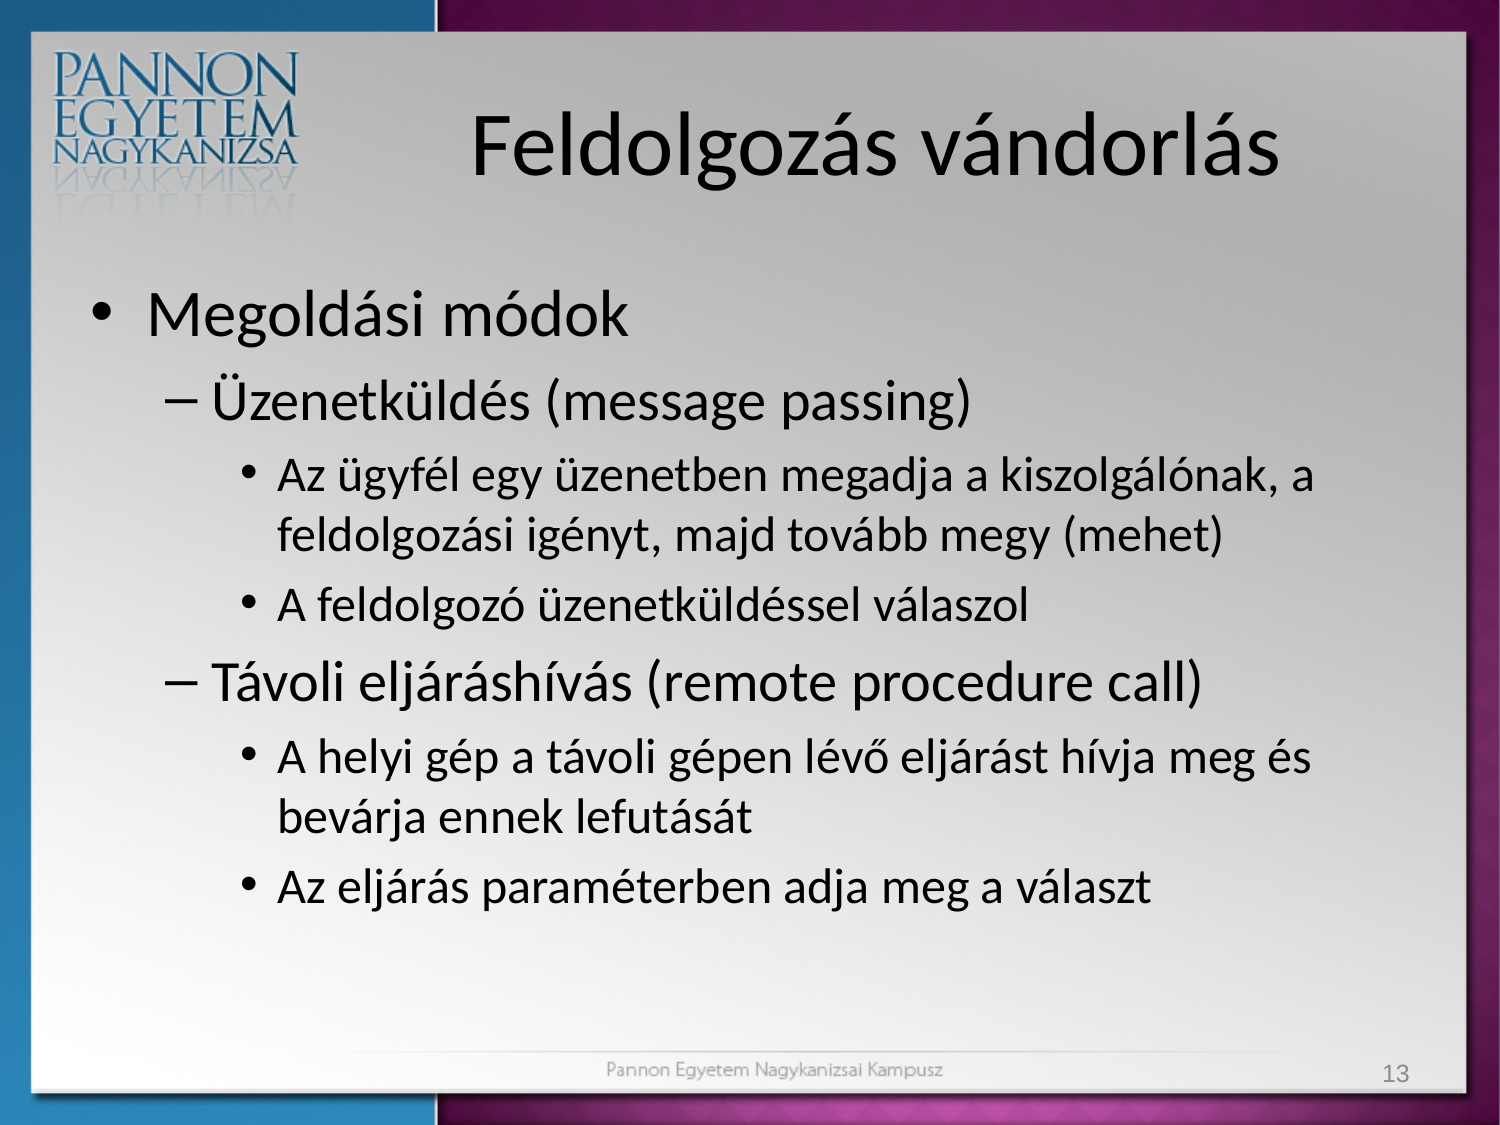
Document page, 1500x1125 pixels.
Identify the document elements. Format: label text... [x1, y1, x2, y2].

list Megoldási módok Üzenetküldés (message passing) Az ügyfél egy üzenetben megadja a kiszolgálónak, a feldolgozási igényt, majd tovább megy (mehet) A feldolgozó üzenetküldéssel válaszol Távoli eljáráshívás (remote procedure call) A helyi gép a távoli gépen lévő eljárást hívja meg és bevárja ennek lefutását Az eljárás paraméterben adja meg a választ [75, 262, 1425, 1038]
slide_number 13 [1074, 1042, 1425, 1103]
title Feldolgozás vándorlás [328, 45, 1425, 233]
picture [0, 0, 1500, 1125]
